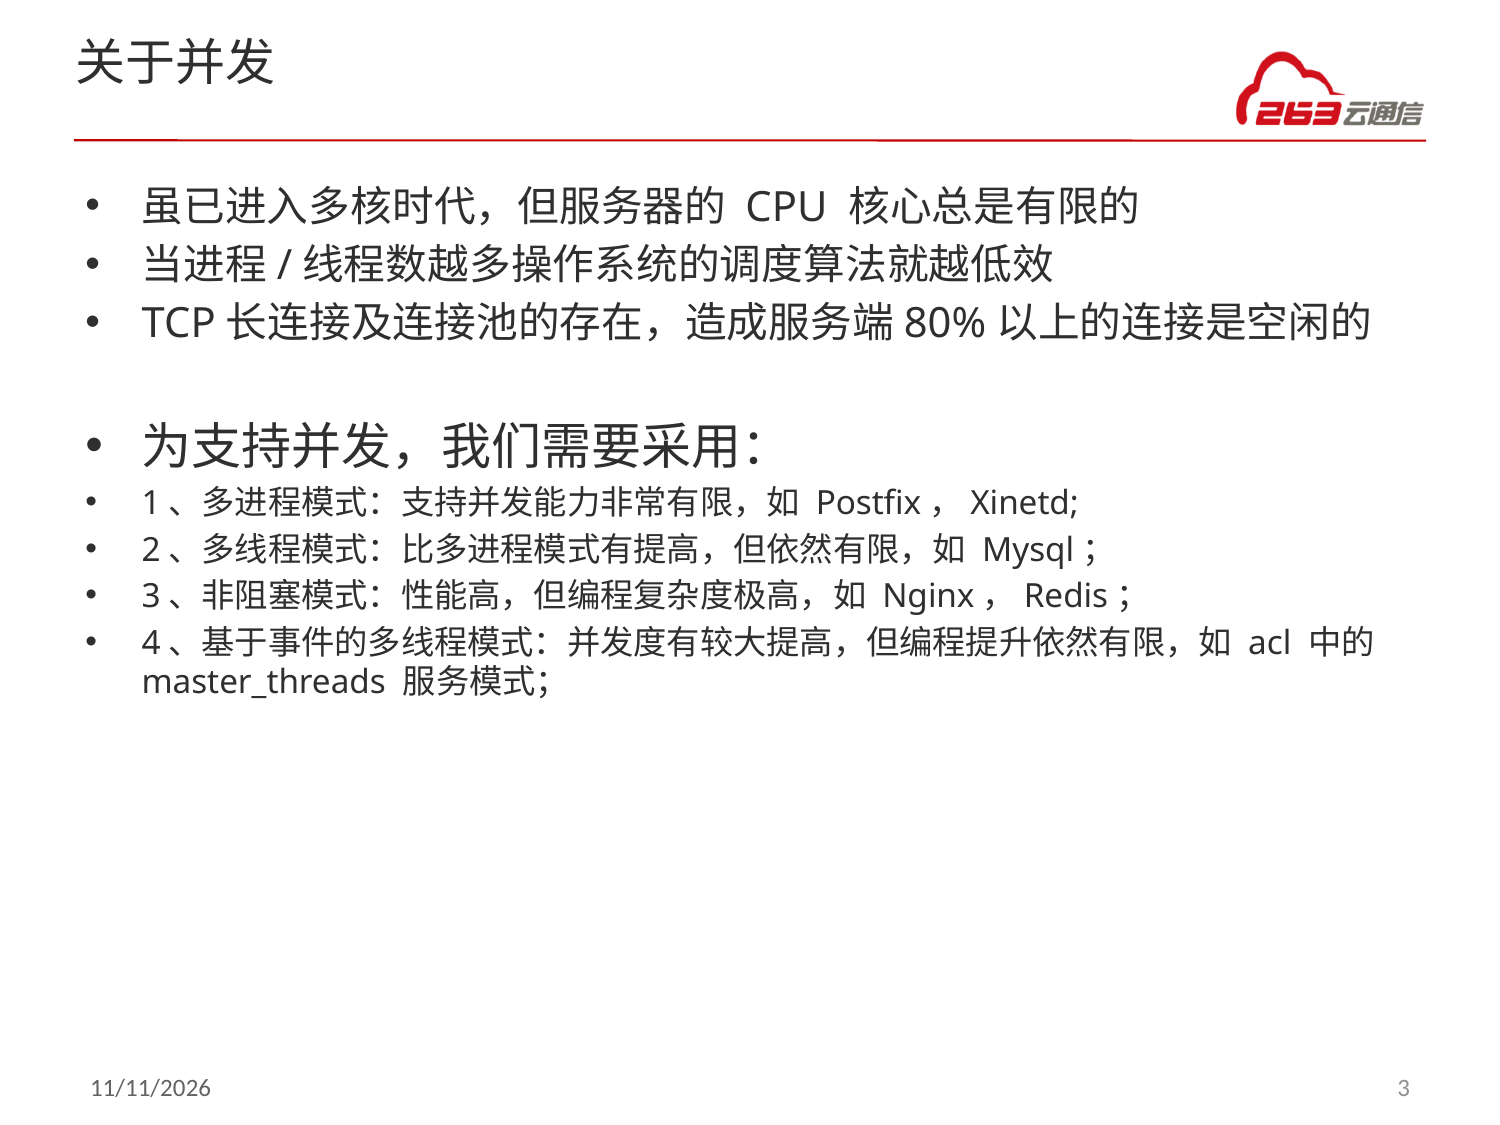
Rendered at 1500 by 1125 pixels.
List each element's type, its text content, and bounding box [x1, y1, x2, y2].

picture [1230, 37, 1430, 141]
title 关于并发 [75, 30, 1235, 136]
list 虽已进入多核时代，但服务器的 CPU 核心总是有限的 当进程/线程数越多操作系统的调度算法就越低效 TCP长连接及连接池的存在，造成服务端80%以上的连接是空闲的 为支持并发，我们需要采用： 1、多进程模式：支持并发能力非常有限，如 Postfix，Xinetd; 2、多线程模式：比多进程模式有提高，但依然有限，如 Mysql； 3、非阻塞模式：性能高，但编程复杂度极高，如 Nginx，Redis； 4、基于事件的多线程模式：并发度有较大提高，但编程提升依然有限，如 acl 中的 master_threads 服务模式； [70, 171, 1421, 1016]
